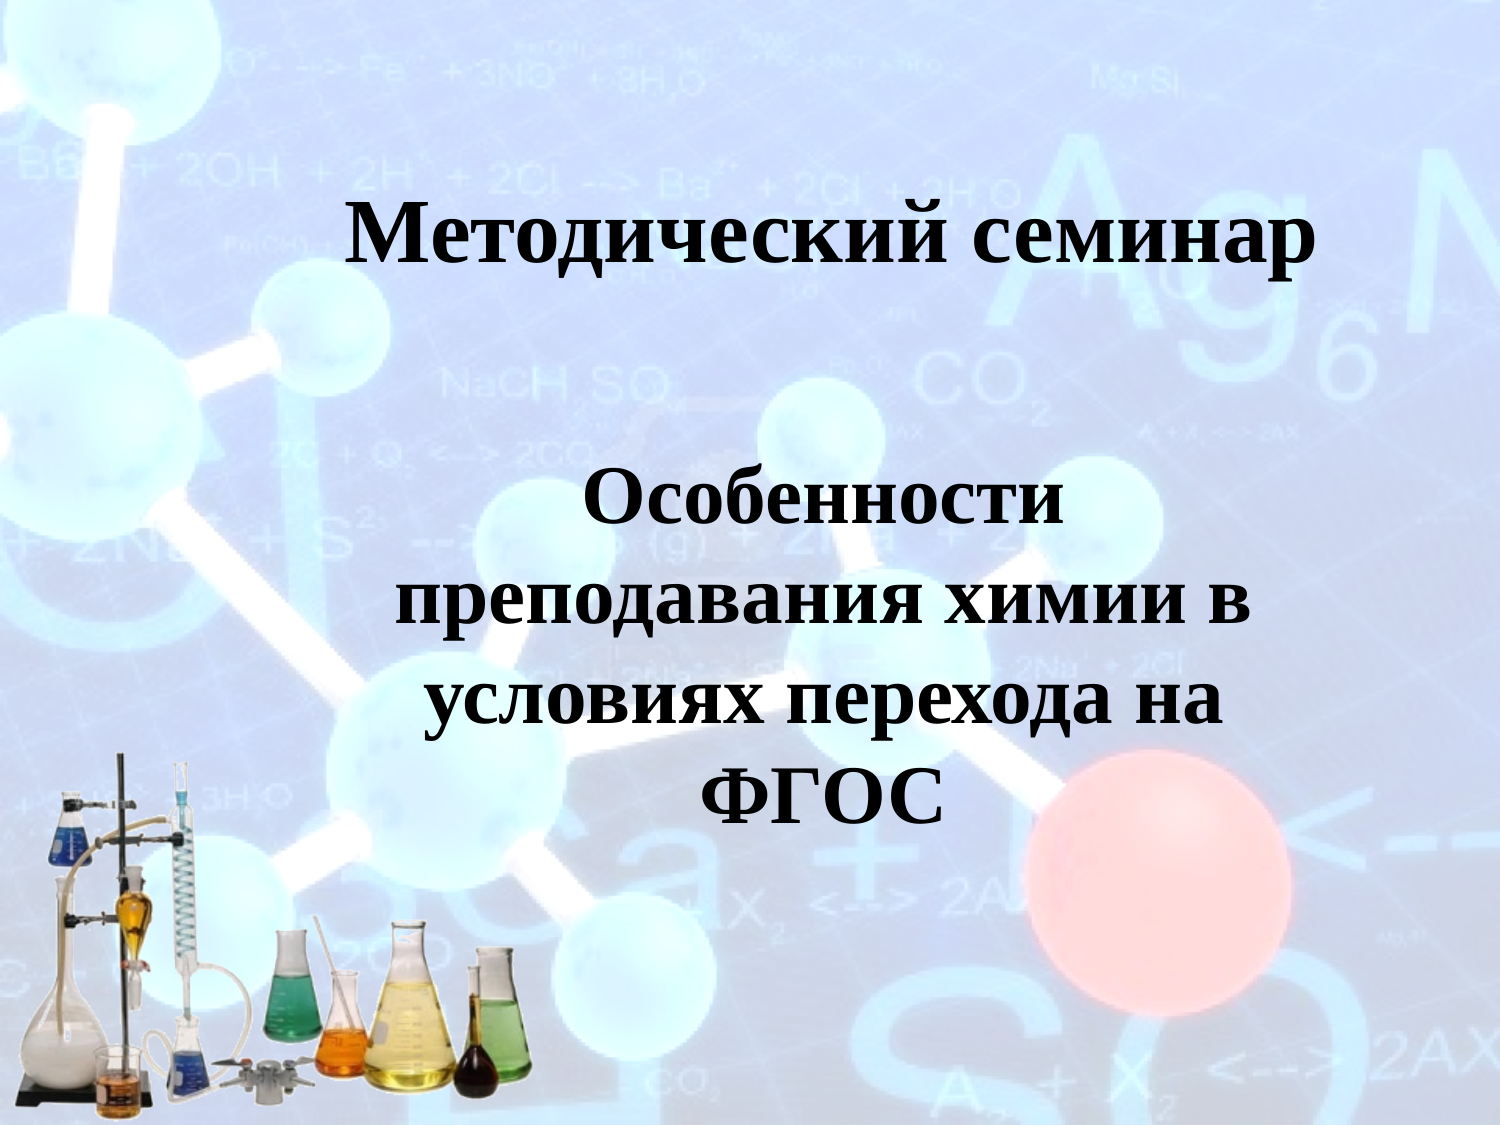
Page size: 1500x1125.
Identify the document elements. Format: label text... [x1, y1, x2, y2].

subtitle Особенности преподавания химии в условиях перехода на ФГОС [298, 432, 1349, 837]
title Методический семинар [194, 125, 1470, 327]
picture [0, 0, 1500, 1125]
